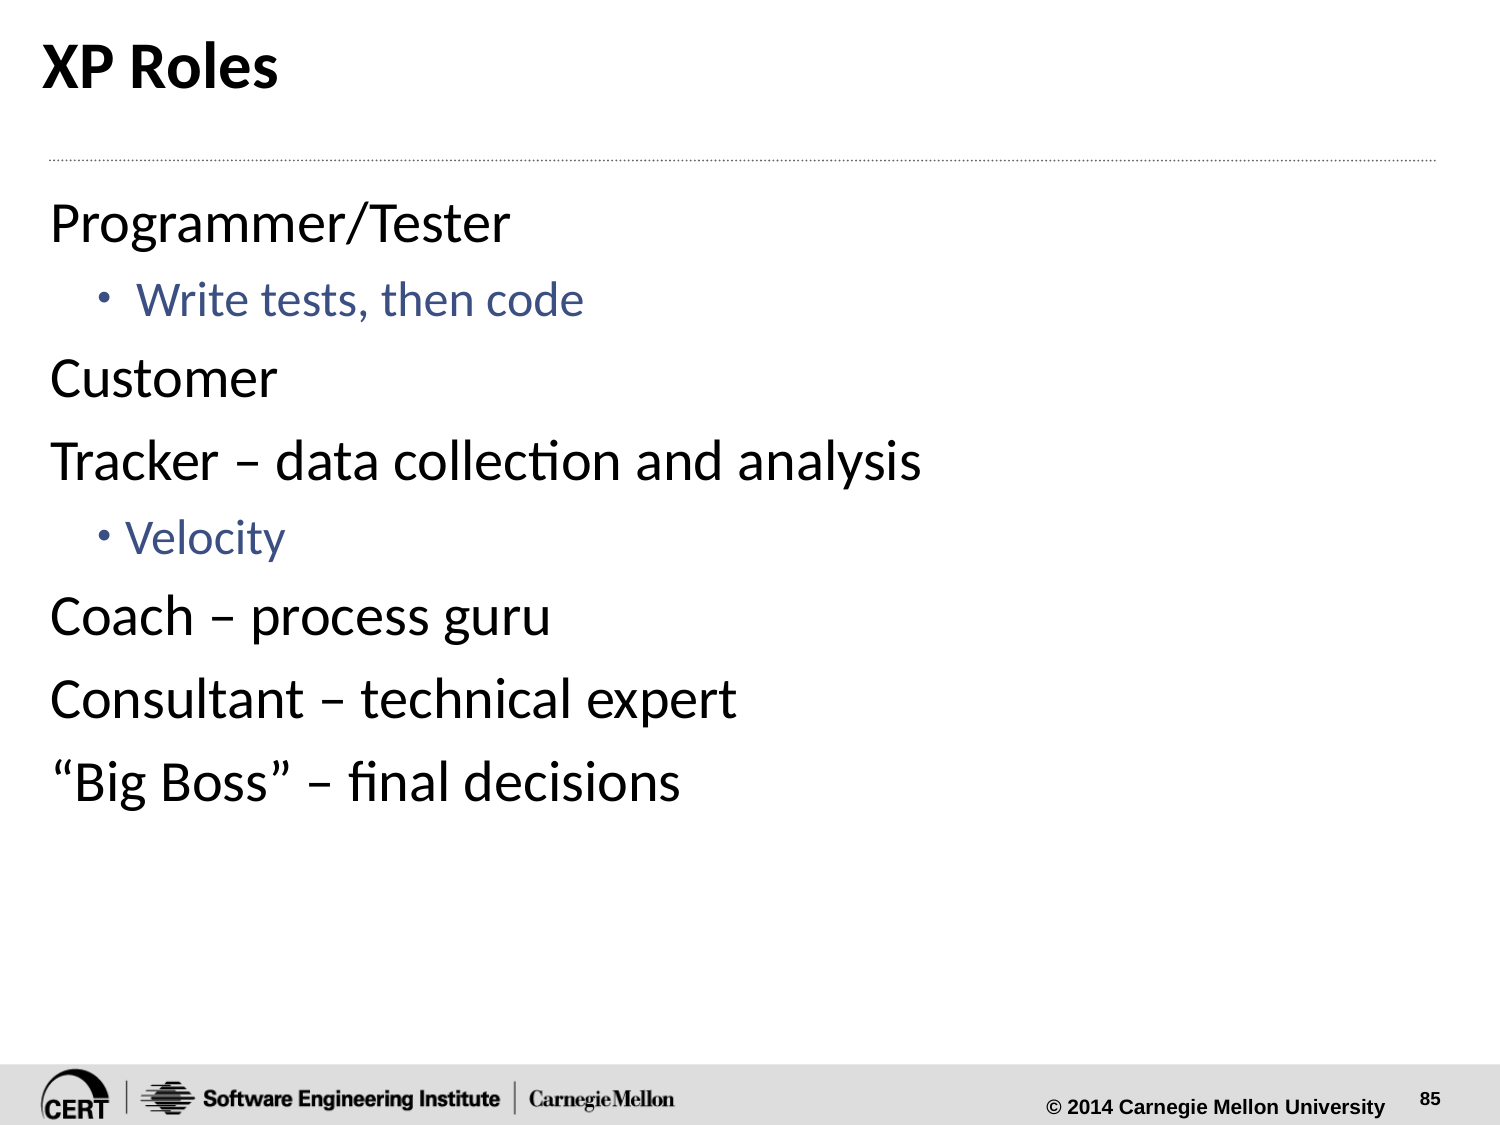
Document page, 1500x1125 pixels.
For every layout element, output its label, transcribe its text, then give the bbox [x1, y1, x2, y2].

picture [24, 1065, 688, 1125]
title XP Roles [42, 37, 1434, 155]
list Programmer/Tester Write tests, then code Customer Tracker – data collection and analysis Velocity Coach – process guru Consultant – technical expert “Big Boss” – final decisions [49, 187, 1438, 1001]
